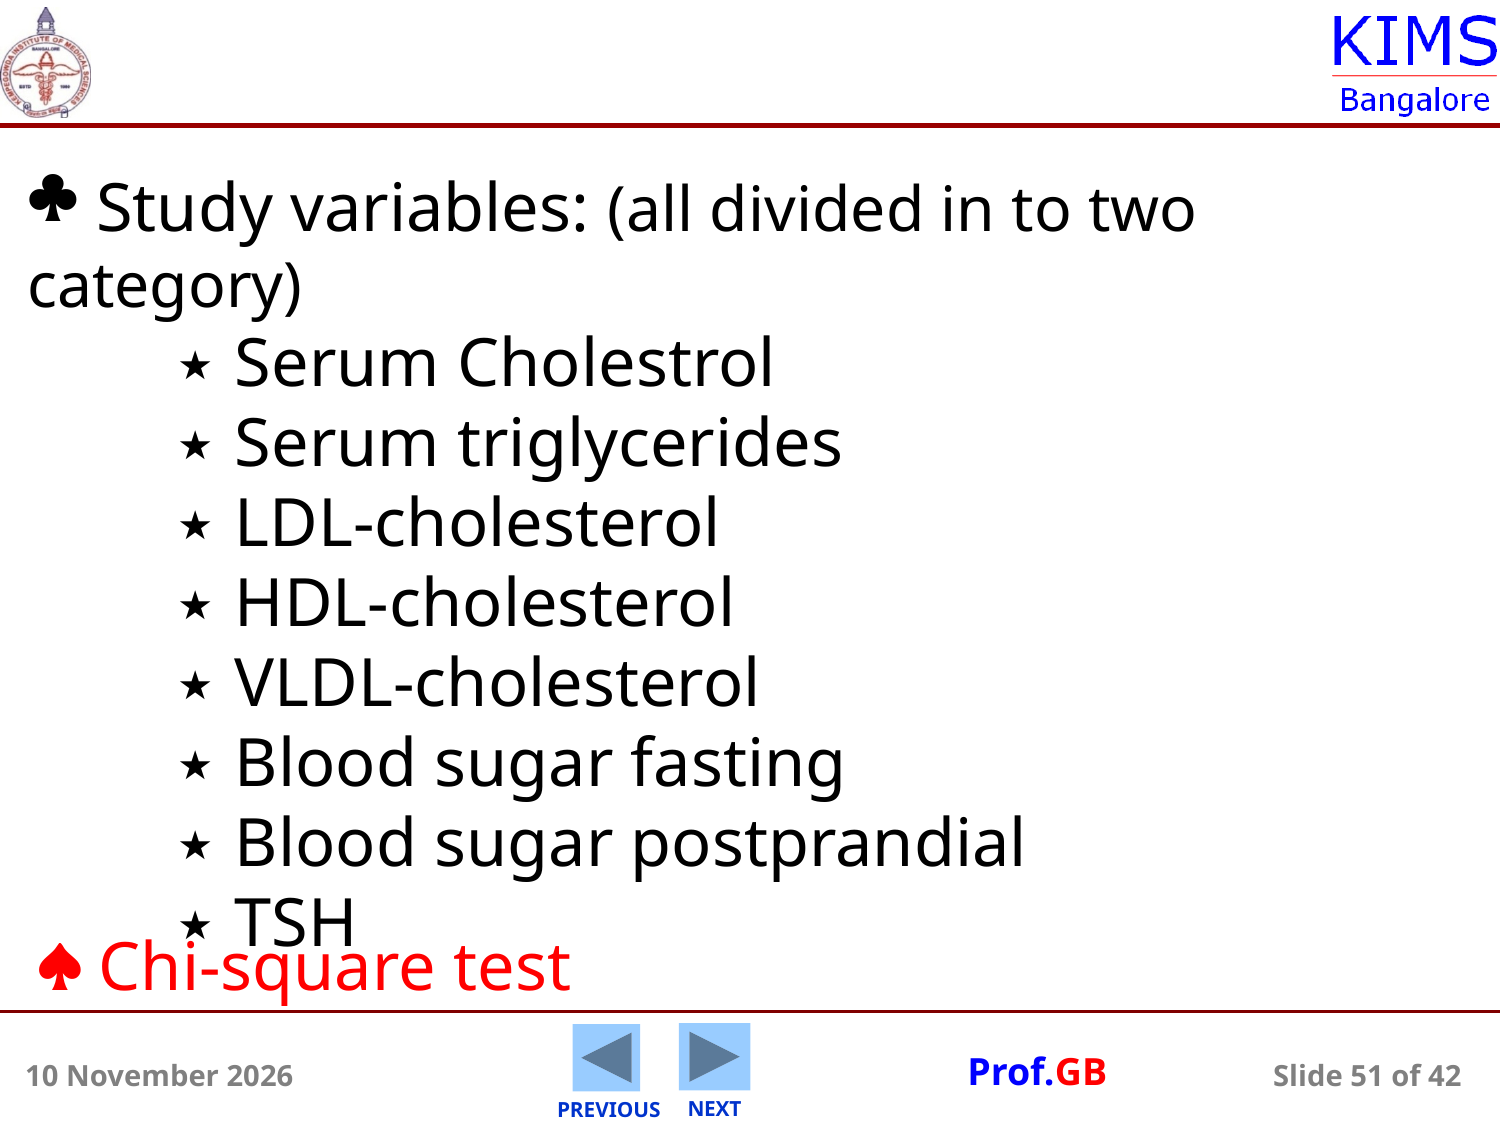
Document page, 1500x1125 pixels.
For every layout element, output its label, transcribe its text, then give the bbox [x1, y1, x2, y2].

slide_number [10, 1051, 396, 1103]
picture [1330, 12, 1500, 118]
text_box Study variables: (all divided in to two category) ٭ Serum Cholestrol ٭ Serum triglycerides ٭ LDL-cholesterol ٭ HDL-cholesterol ٭ VLDL-cholesterol ٭ Blood sugar fasting ٭ Blood sugar postprandial ٭ TSH [12, 157, 1475, 968]
picture [0, 7, 91, 118]
text_box  Chi-square test [24, 916, 1475, 1012]
